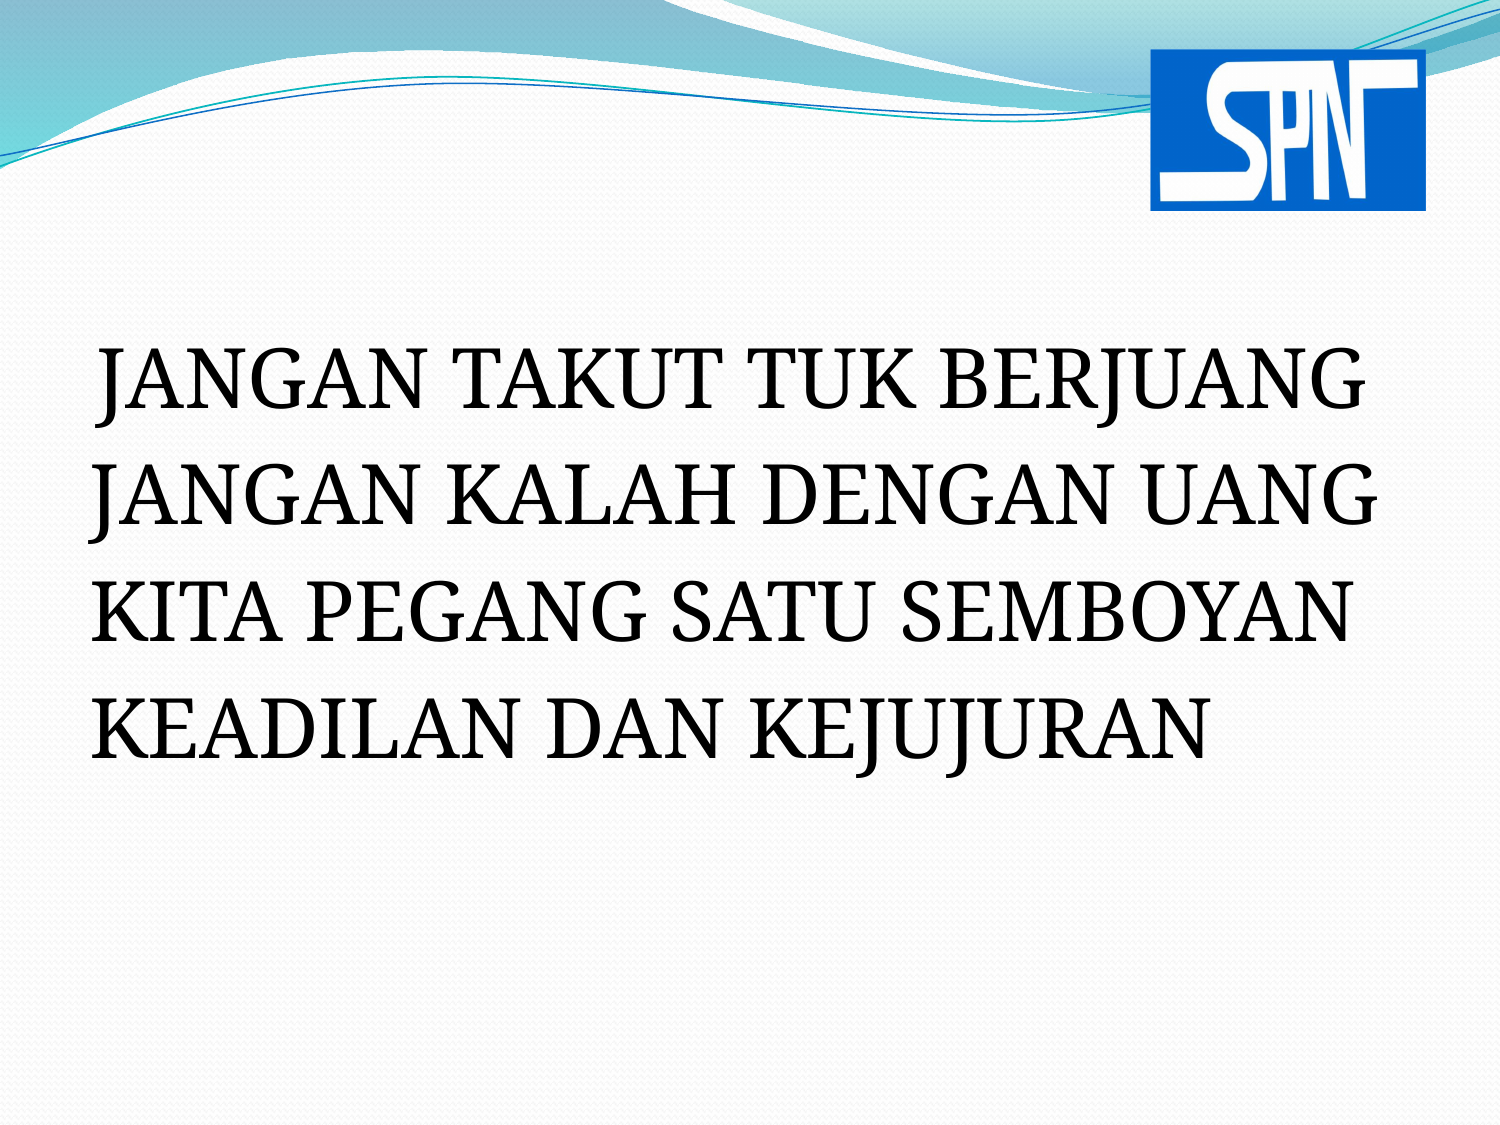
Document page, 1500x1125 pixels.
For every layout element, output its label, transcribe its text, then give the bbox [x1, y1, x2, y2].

picture [1207, 0, 1368, 268]
picture [1151, 50, 1202, 211]
picture [1371, 50, 1426, 211]
list JANGAN TAKUT TUK BERJUANG JANGAN KALAH DENGAN UANG KITA PEGANG SATU SEMBOYAN KEADILAN DAN KEJUJURAN [75, 317, 1425, 1038]
